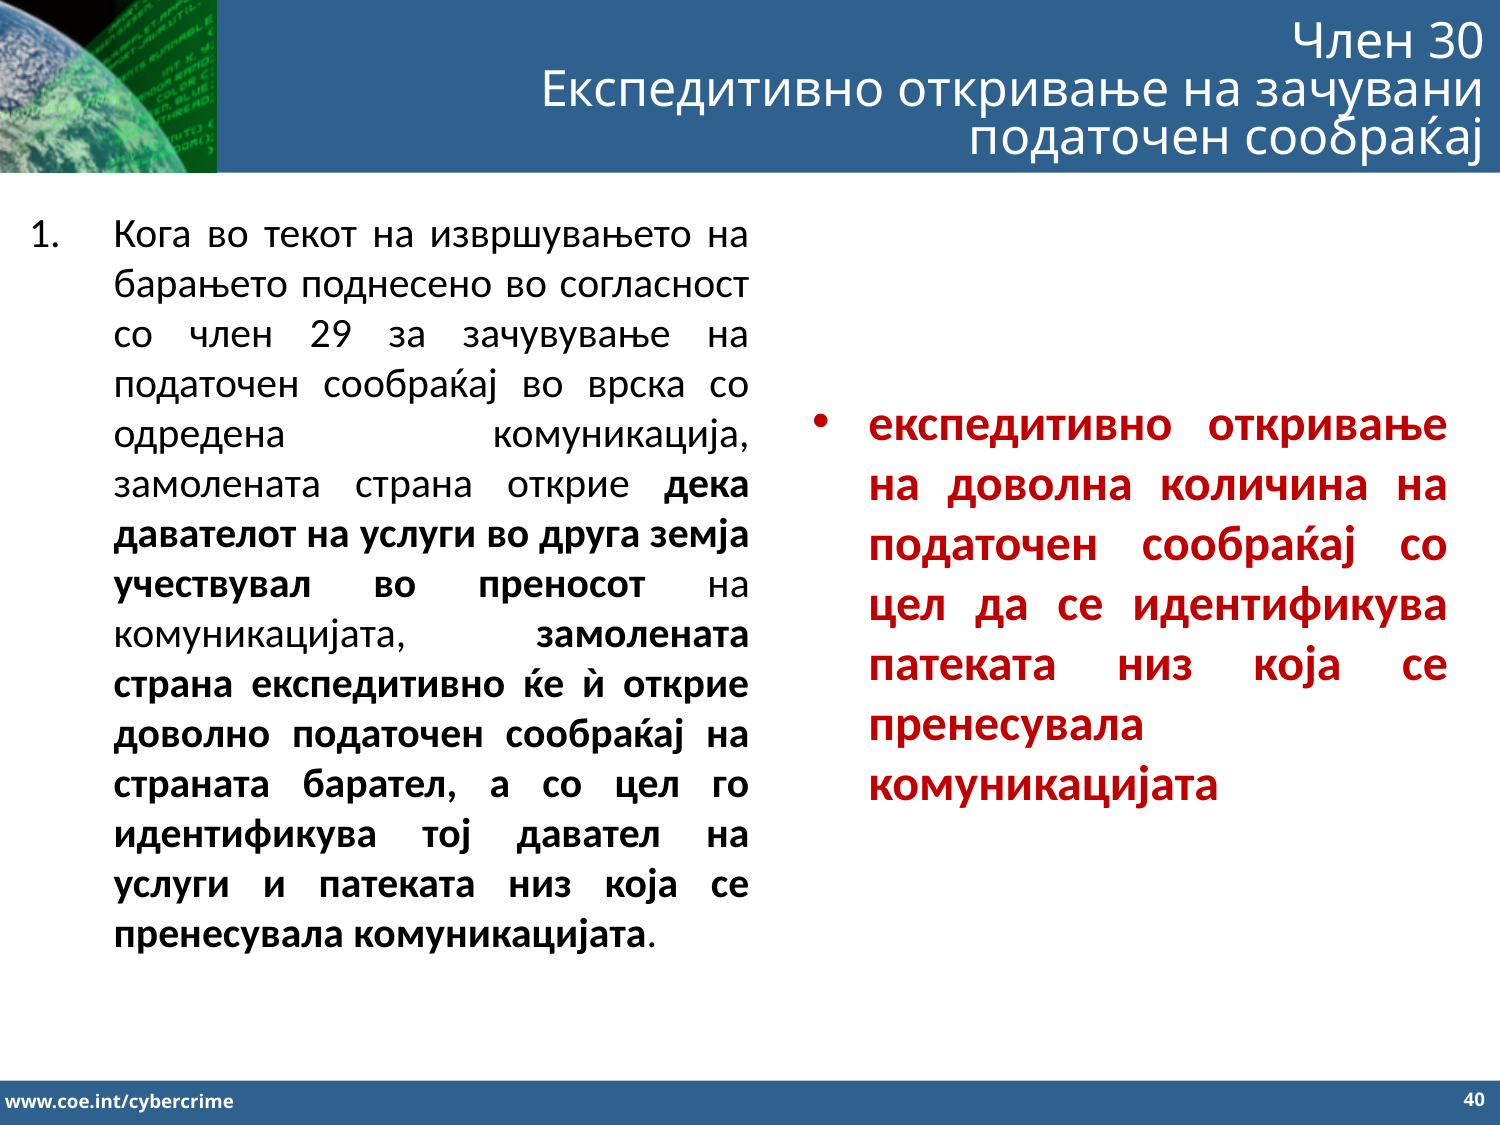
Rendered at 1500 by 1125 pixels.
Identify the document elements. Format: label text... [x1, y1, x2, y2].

slide_number 40 [1149, 1079, 1500, 1125]
text_box Кога во текот на извршувањето на барањето поднесено во согласност со член 29 за зачувување на податочен сообраќај во врска со одредена комуникација, замолената страна открие дека давателот на услуги во друга земја учествувал во преносот на комуникацијата, замолената страна експедитивно ќе ѝ открие доволно податочен сообраќај на страната барател, а со цел го идентификува тој давател на услуги и патеката низ која се пренесувала комуникацијата. [14, 198, 765, 964]
text_box експедитивно откривање на доволна количина на податочен сообраќај со цел да се идентификува патеката низ која се пренесувала комуникацијата [797, 383, 1463, 819]
picture [0, 1, 217, 173]
text_box Член 30 Експедитивно откривање на зачувани податочен сообраќај [254, 15, 1500, 168]
